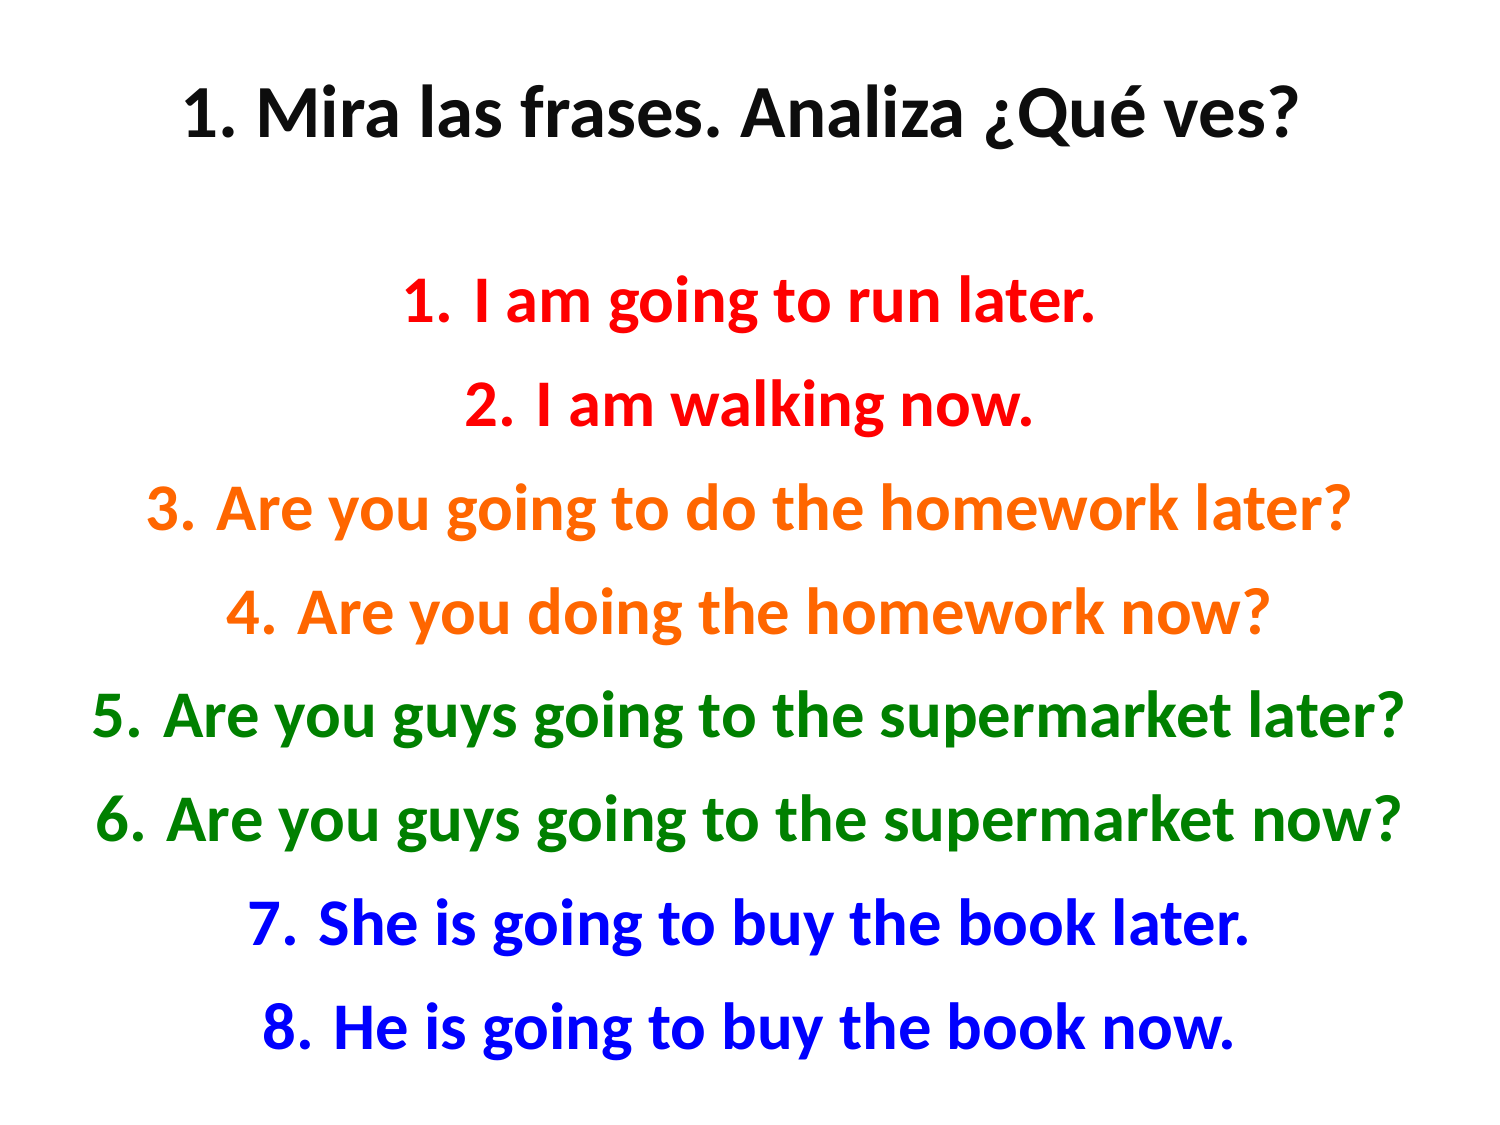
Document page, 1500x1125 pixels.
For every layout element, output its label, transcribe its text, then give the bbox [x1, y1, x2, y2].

text_box I am going to run later. I am walking now. Are you going to do the homework later? Are you doing the homework now? Are you guys going to the supermarket later? Are you guys going to the supermarket now? She is going to buy the book later. He is going to buy the book now. [0, 224, 1500, 1116]
text_box 1. Mira las frases. Analiza ¿Qué ves? [0, 55, 1500, 160]
